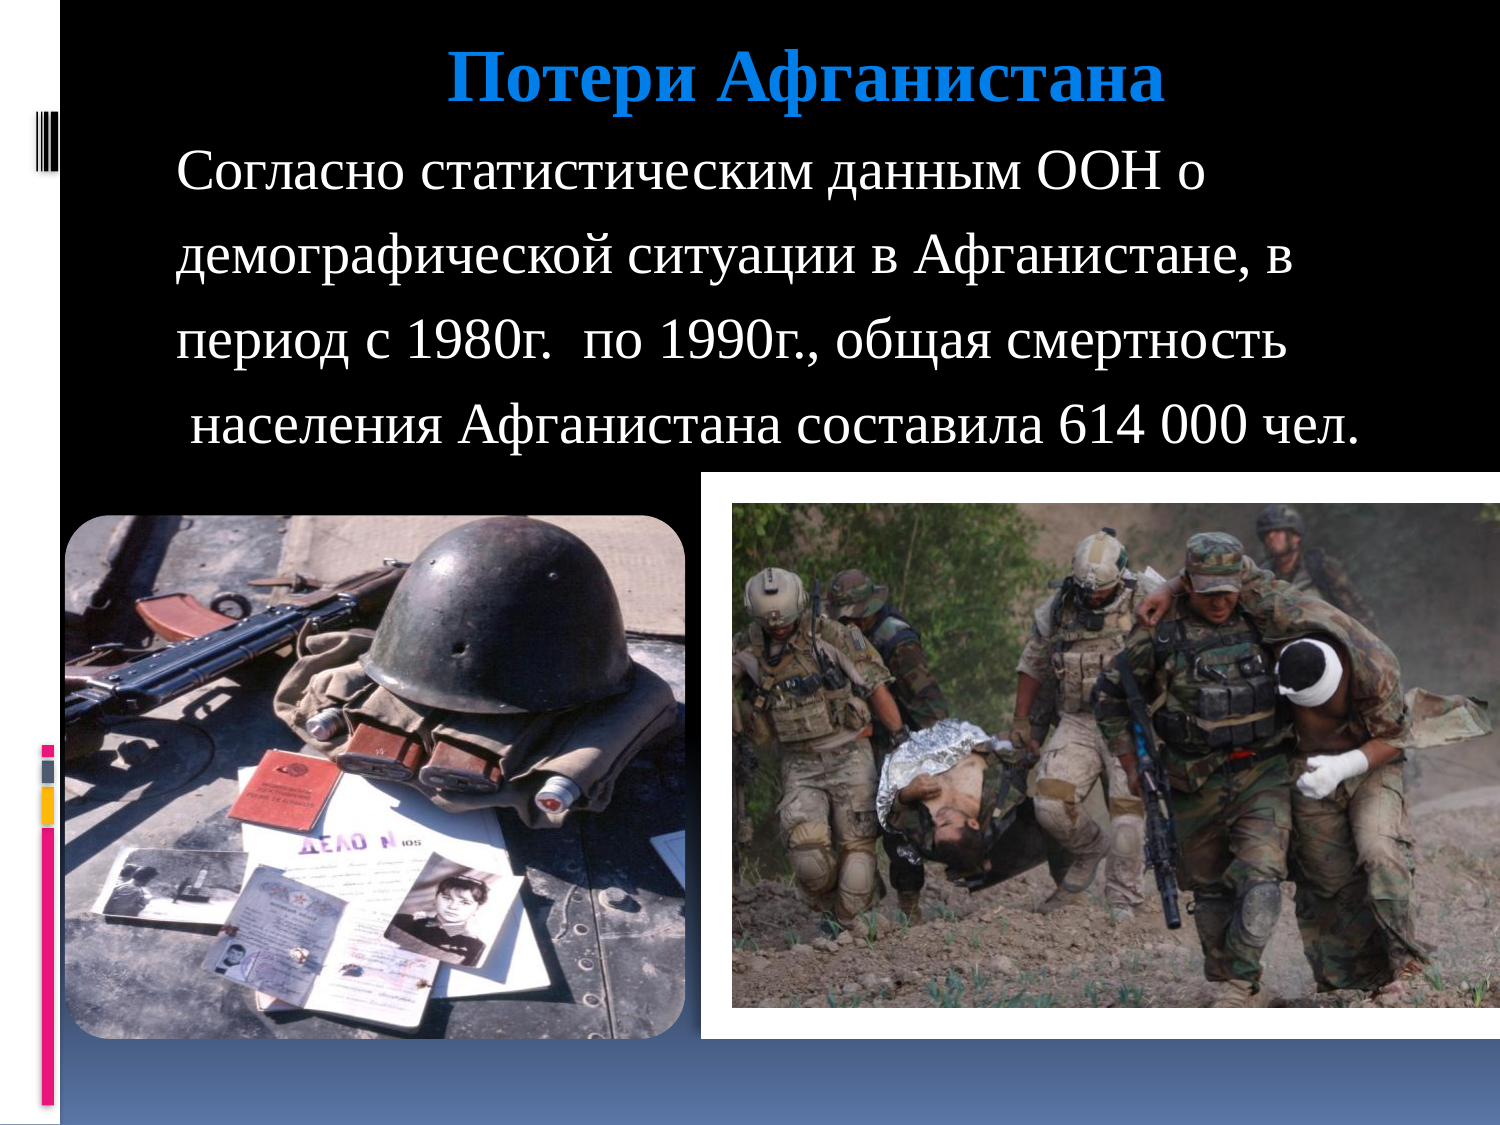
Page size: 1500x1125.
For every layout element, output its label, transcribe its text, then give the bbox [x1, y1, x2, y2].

list Потери Афганистана Согласно статистическим данным ООН о демографической ситуации в Афганистане, в период с 1980г. по 1990г., общая смертность населения Афганистана составила 614 000 чел. [150, 19, 1454, 514]
picture [731, 502, 1500, 1009]
picture [64, 514, 686, 1040]
list Потери Афганистана Согласно статистическим данным ООН о демографической ситуации в Афганистане, в период с 1980г. по 1990г., общая смертность населения Афганистана составила 614 000 чел. [690, 1036, 1454, 1043]
